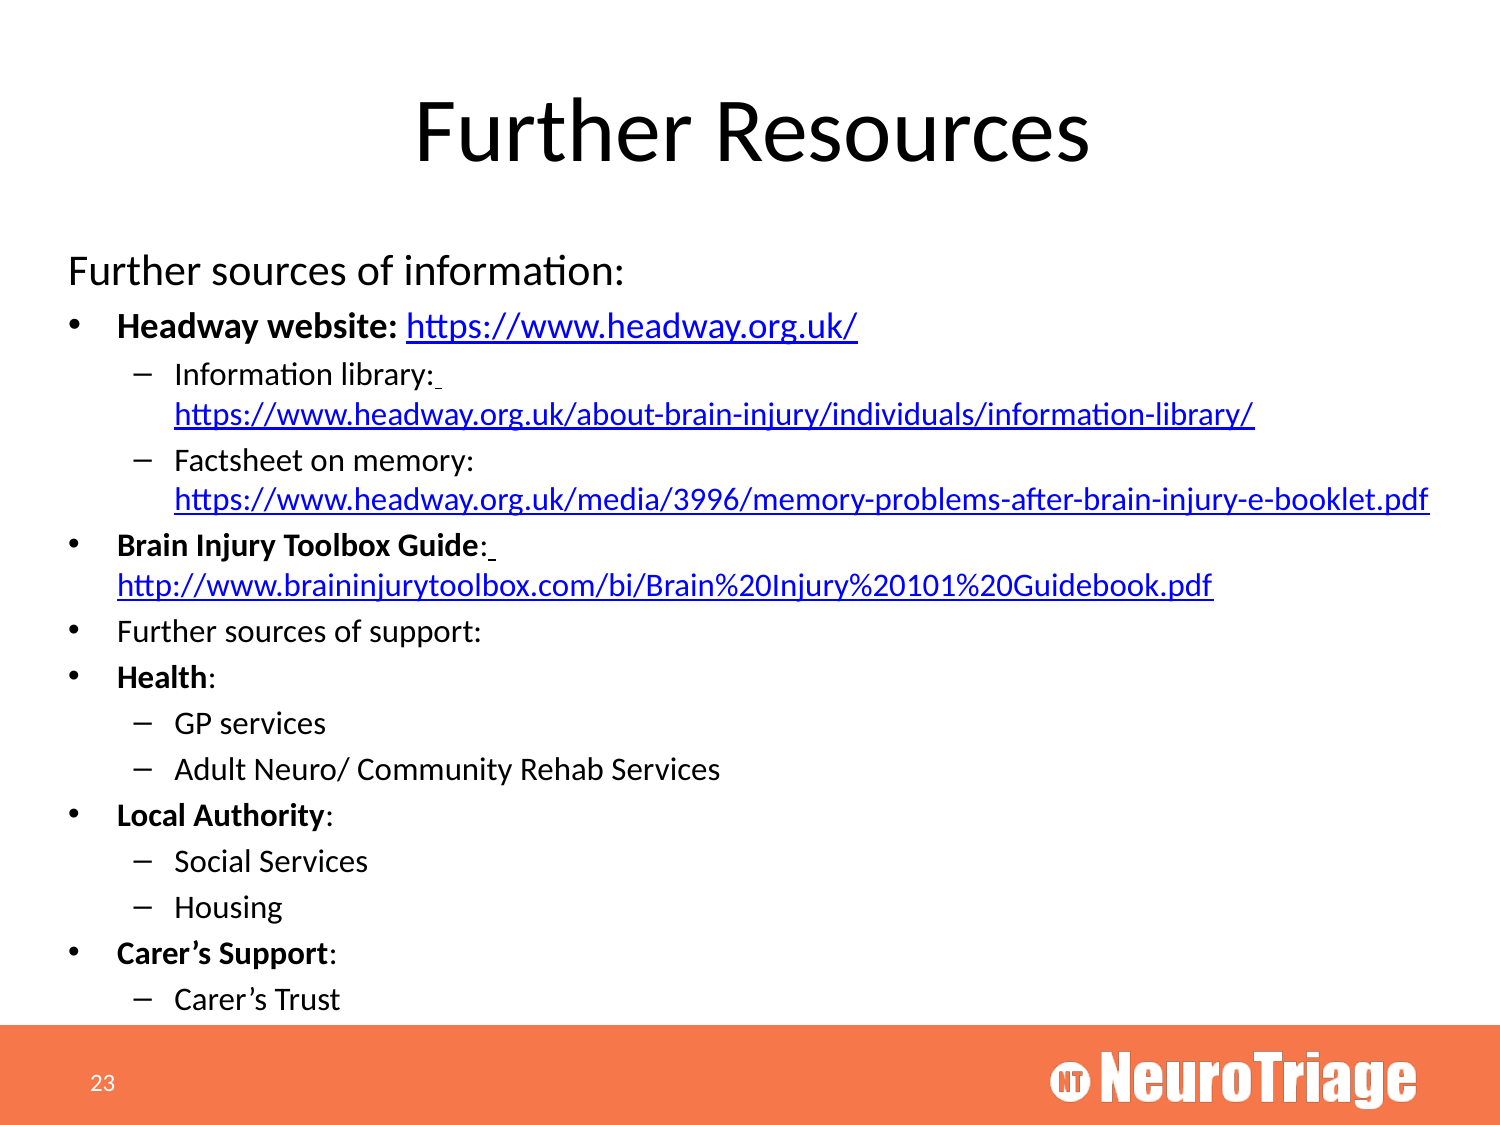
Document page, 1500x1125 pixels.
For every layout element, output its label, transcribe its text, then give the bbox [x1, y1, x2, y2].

title Further Resources [78, 30, 1429, 172]
list Further sources of information: Headway website: https://www.headway.org.uk/ Information library: https://www.headway.org.uk/about-brain-injury/individuals/information-library/ Factsheet on memory: https://www.headway.org.uk/media/3996/memory-problems-after-brain-injury-e-booklet.pdf Brain Injury Toolbox Guide: http://www.braininjurytoolbox.com/bi/Brain%20Injury%20101%20Guidebook.pdf Further sources of support: Health: GP services Adult Neuro/ Community Rehab Services Local Authority: Social Services Housing Carer’s Support: Carer’s Trust [53, 172, 1471, 1035]
slide_number 23 [75, 1051, 425, 1112]
picture [1037, 1035, 1425, 1125]
